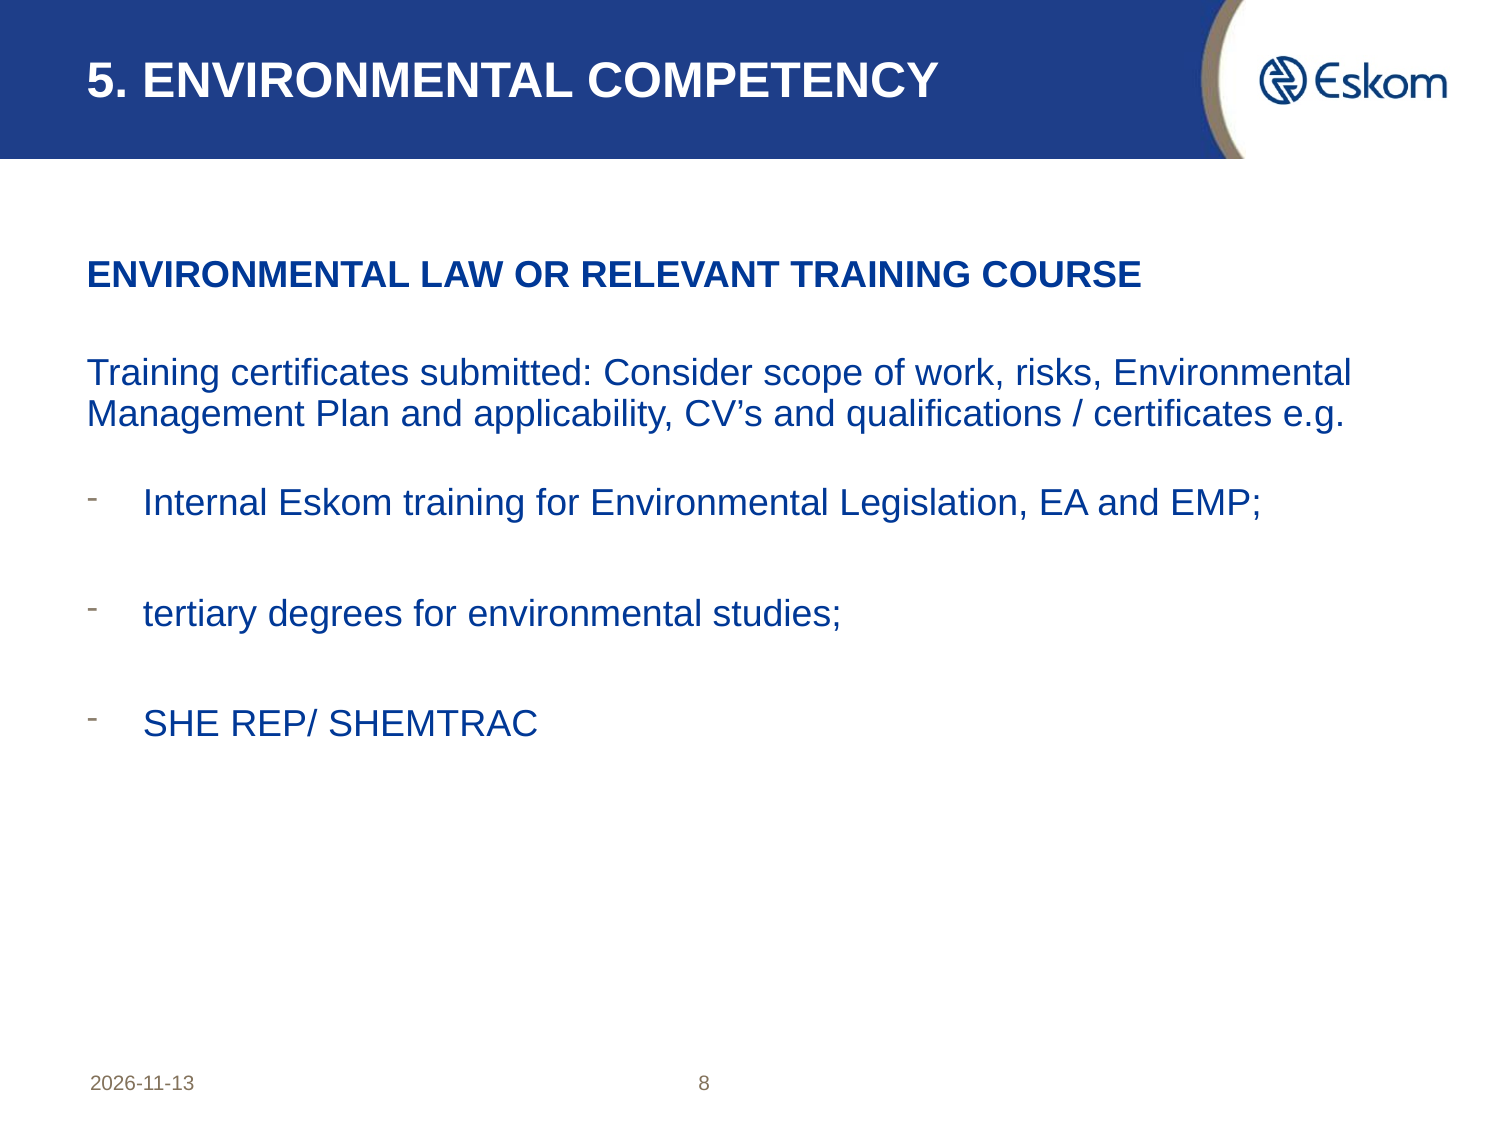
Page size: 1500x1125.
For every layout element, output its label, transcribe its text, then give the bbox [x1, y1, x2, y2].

picture [1257, 55, 1450, 105]
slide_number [74, 1058, 361, 1103]
title 5. ENVIRONMENTAL COMPETENCY [71, 27, 1142, 137]
slide_number 8 [622, 1058, 786, 1103]
list ENVIRONMENTAL LAW OR RELEVANT TRAINING COURSE Training certificates submitted: Consider scope of work, risks, Environmental Management Plan and applicability, CV’s and qualifications / certificates e.g. Internal Eskom training for Environmental Legislation, EA and EMP; tertiary degrees for environmental studies; SHE REP/ SHEMTRAC [71, 235, 1447, 1064]
picture [0, 0, 1246, 159]
